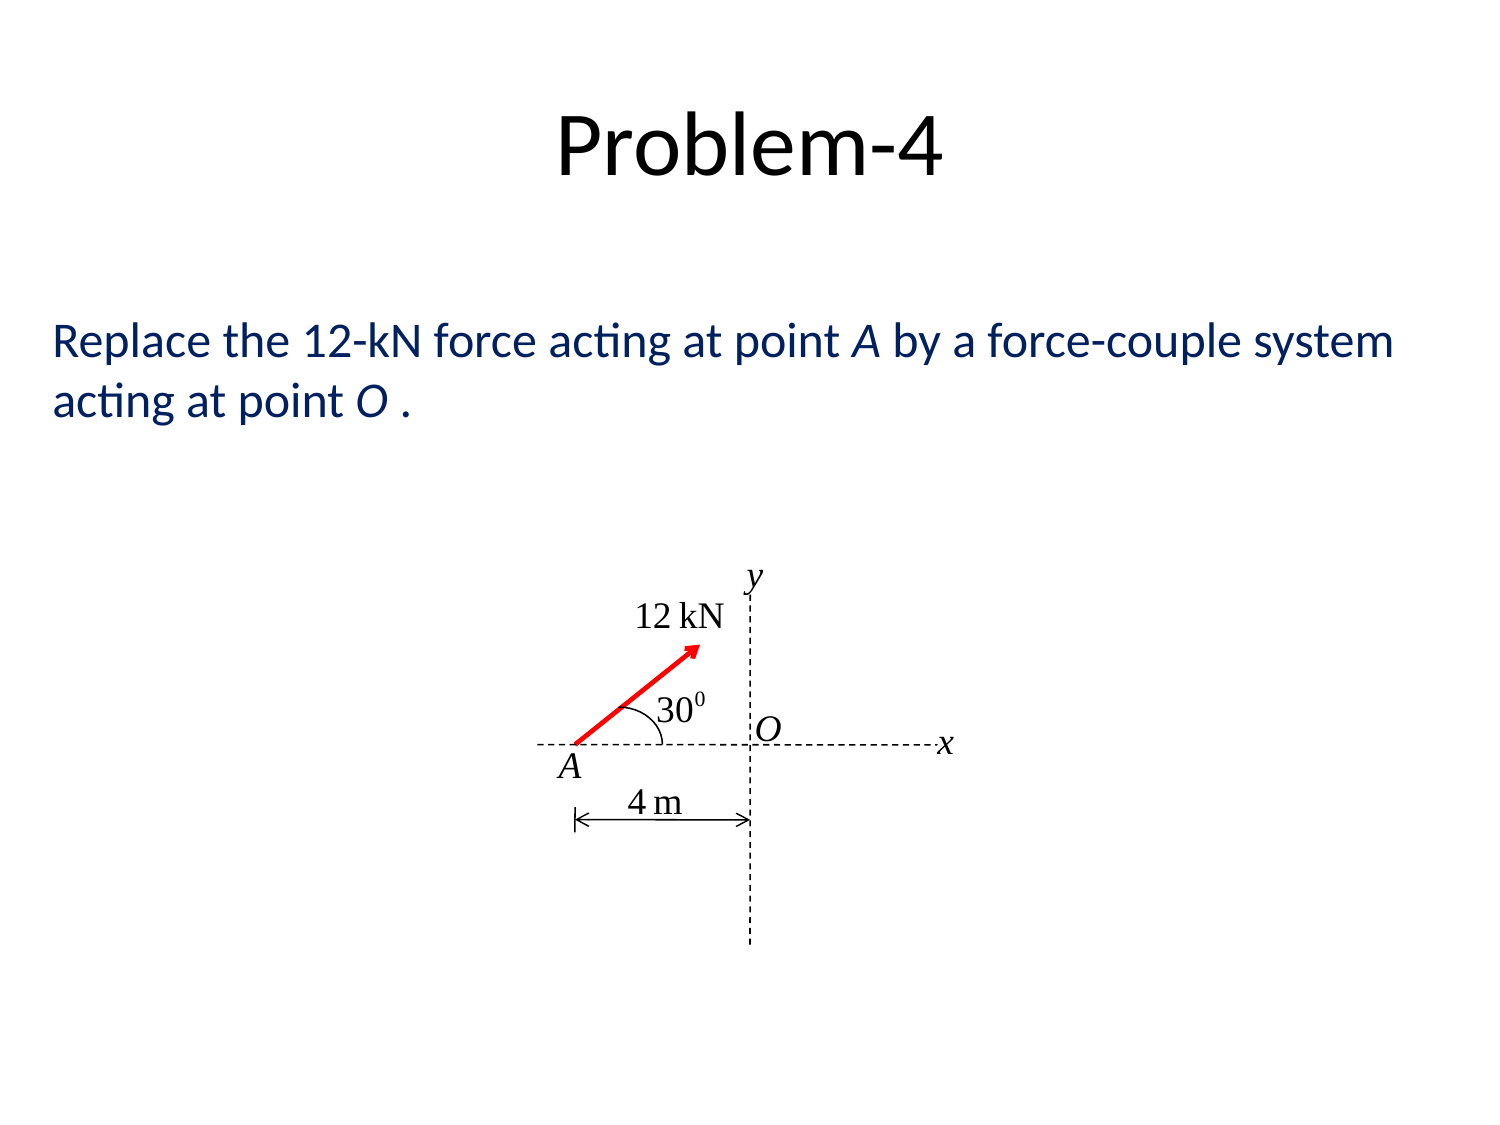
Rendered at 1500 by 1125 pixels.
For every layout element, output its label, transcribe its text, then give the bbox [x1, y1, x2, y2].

title Problem-4 [75, 45, 1425, 233]
text_box Replace the 12-kN force acting at point A by a force-couple system acting at point O . [37, 299, 1425, 435]
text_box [537, 562, 962, 945]
